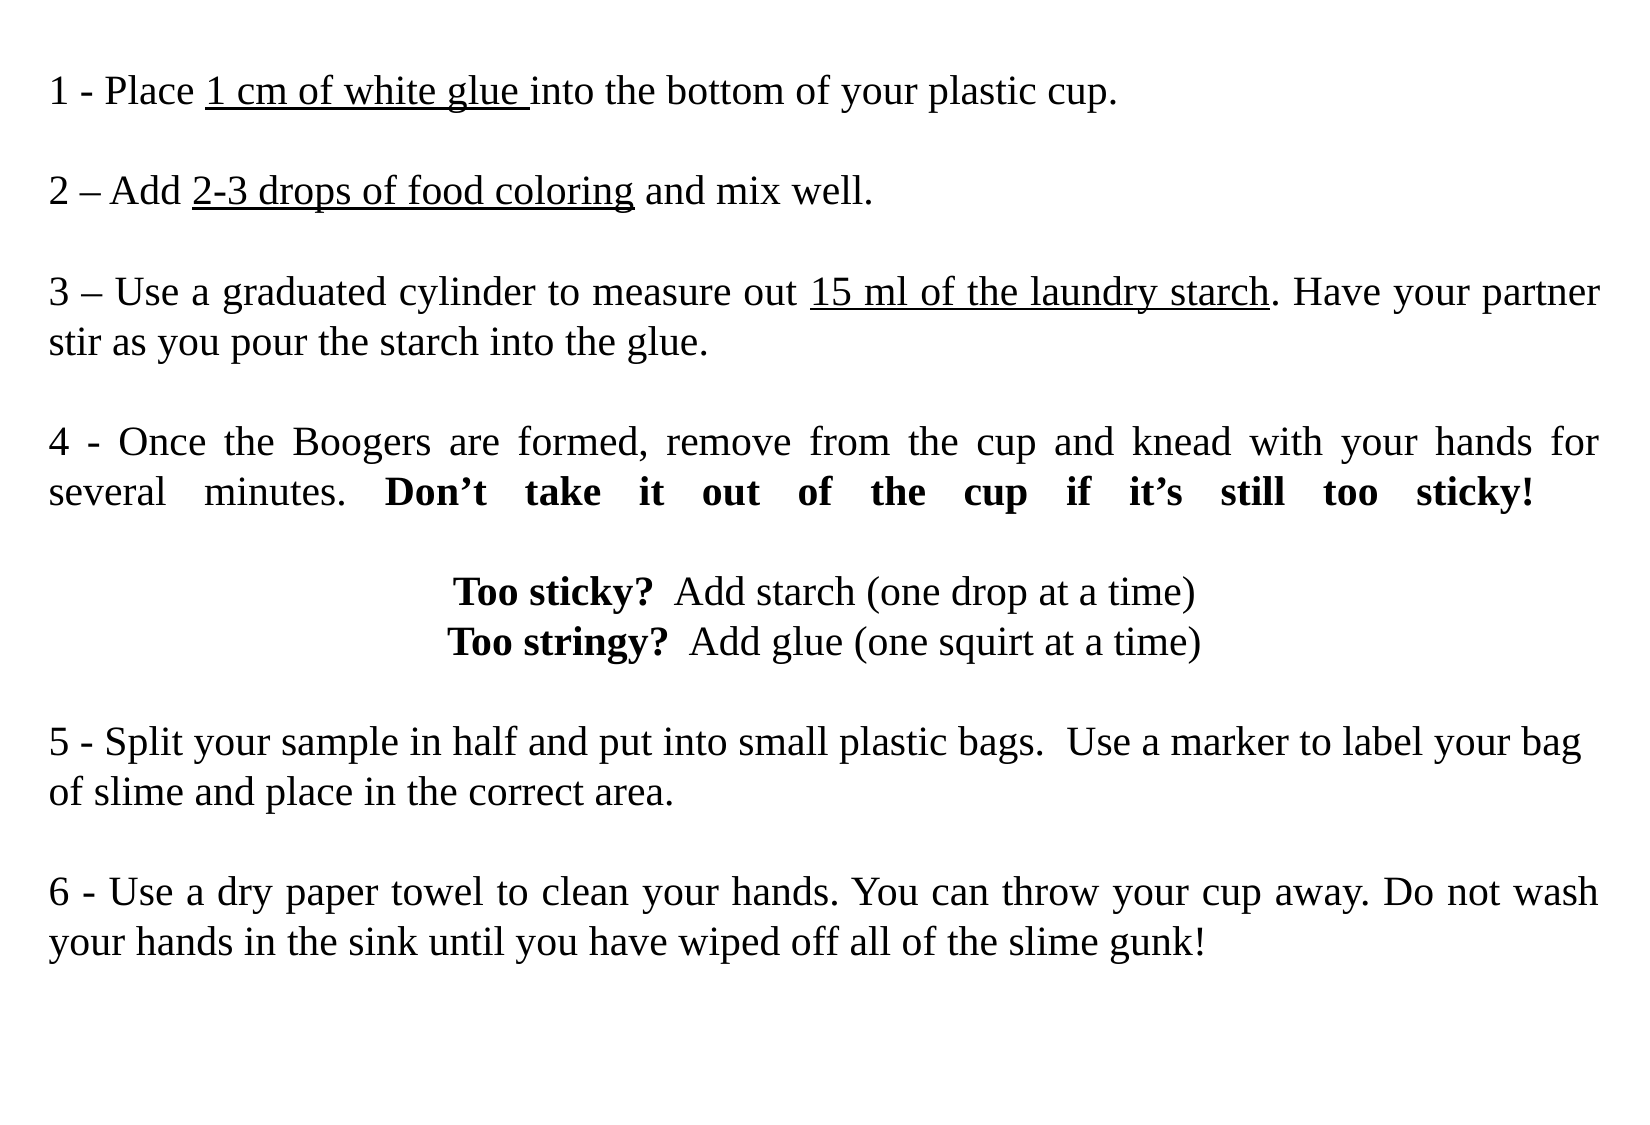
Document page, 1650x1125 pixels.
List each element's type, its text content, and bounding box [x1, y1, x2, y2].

text_box 1 - Place 1 cm of white glue into the bottom of your plastic cup. 2 – Add 2-3 drops of food coloring and mix well. 3 – Use a graduated cylinder to measure out 15 ml of the laundry starch. Have your partner stir as you pour the starch into the glue. 4 - Once the Boogers are formed, remove from the cup and knead with your hands for several minutes. Don’t take it out of the cup if it’s still too sticky! Too sticky? Add starch (one drop at a time) Too stringy? Add glue (one squirt at a time) 5 - Split your sample in half and put into small plastic bags. Use a marker to label your bag of slime and place in the correct area. 6 - Use a dry paper towel to clean your hands. You can throw your cup away. Do not wash your hands in the sink until you have wiped off all of the slime gunk! [33, 55, 1616, 1042]
